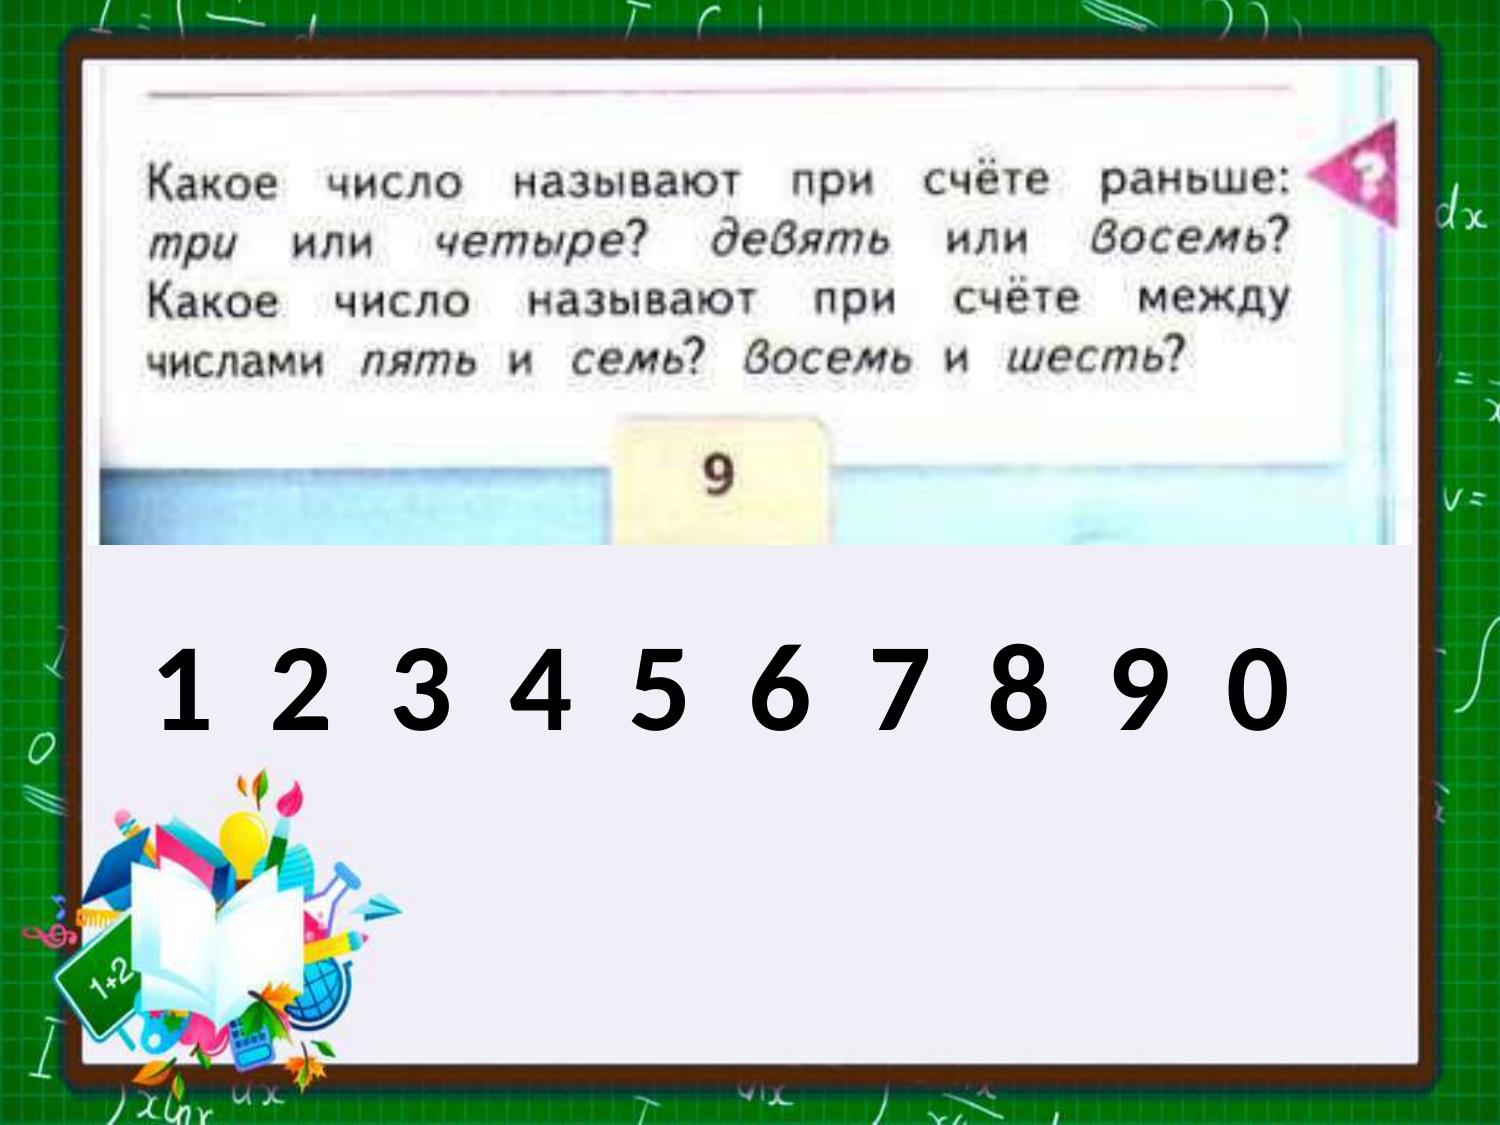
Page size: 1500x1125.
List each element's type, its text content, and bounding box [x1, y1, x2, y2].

text_box 1 2 3 4 5 6 7 8 9 0 [135, 597, 1400, 763]
picture [0, 0, 1500, 1125]
